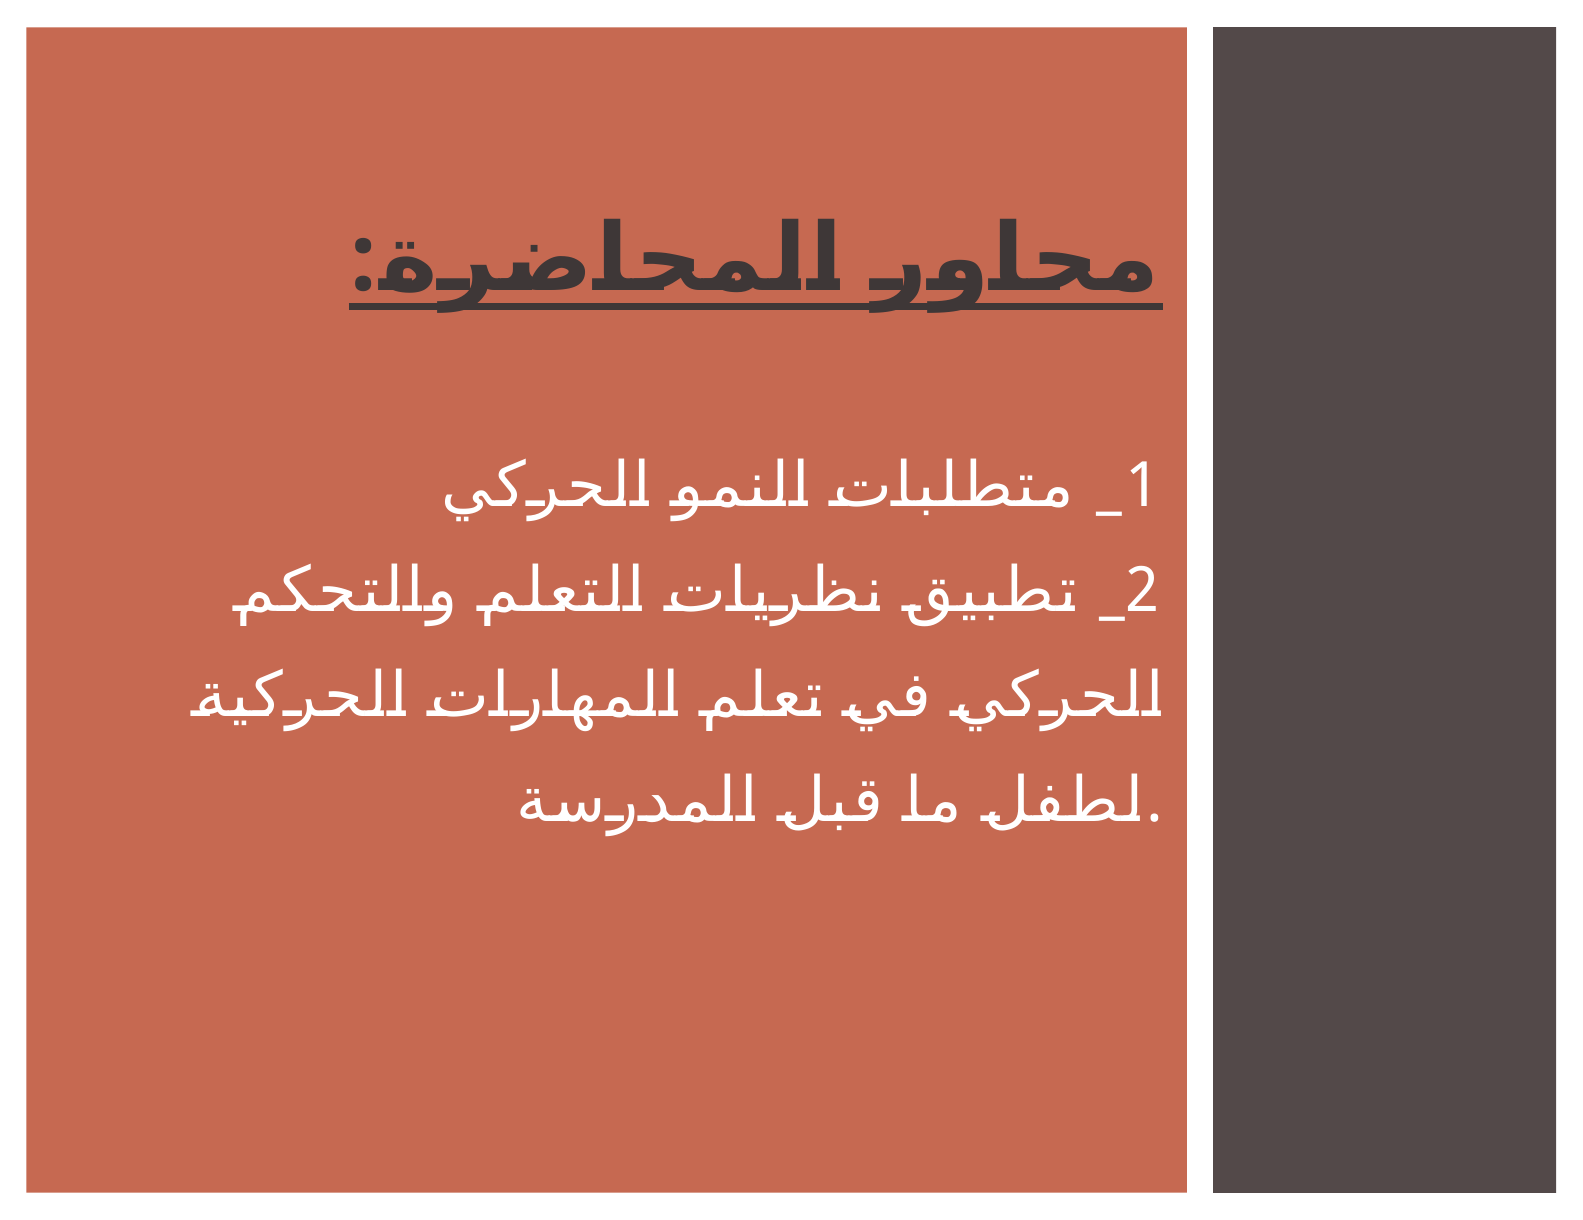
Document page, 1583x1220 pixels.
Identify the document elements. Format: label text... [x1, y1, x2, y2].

title محاور المحاضرة: 1_ متطلبات النمو الحركي 2_ تطبيق نظريات التعلم والتحكم الحركي في تعلم المهارات الحركية لطفل ما قبل المدرسة. [84, 167, 1180, 818]
